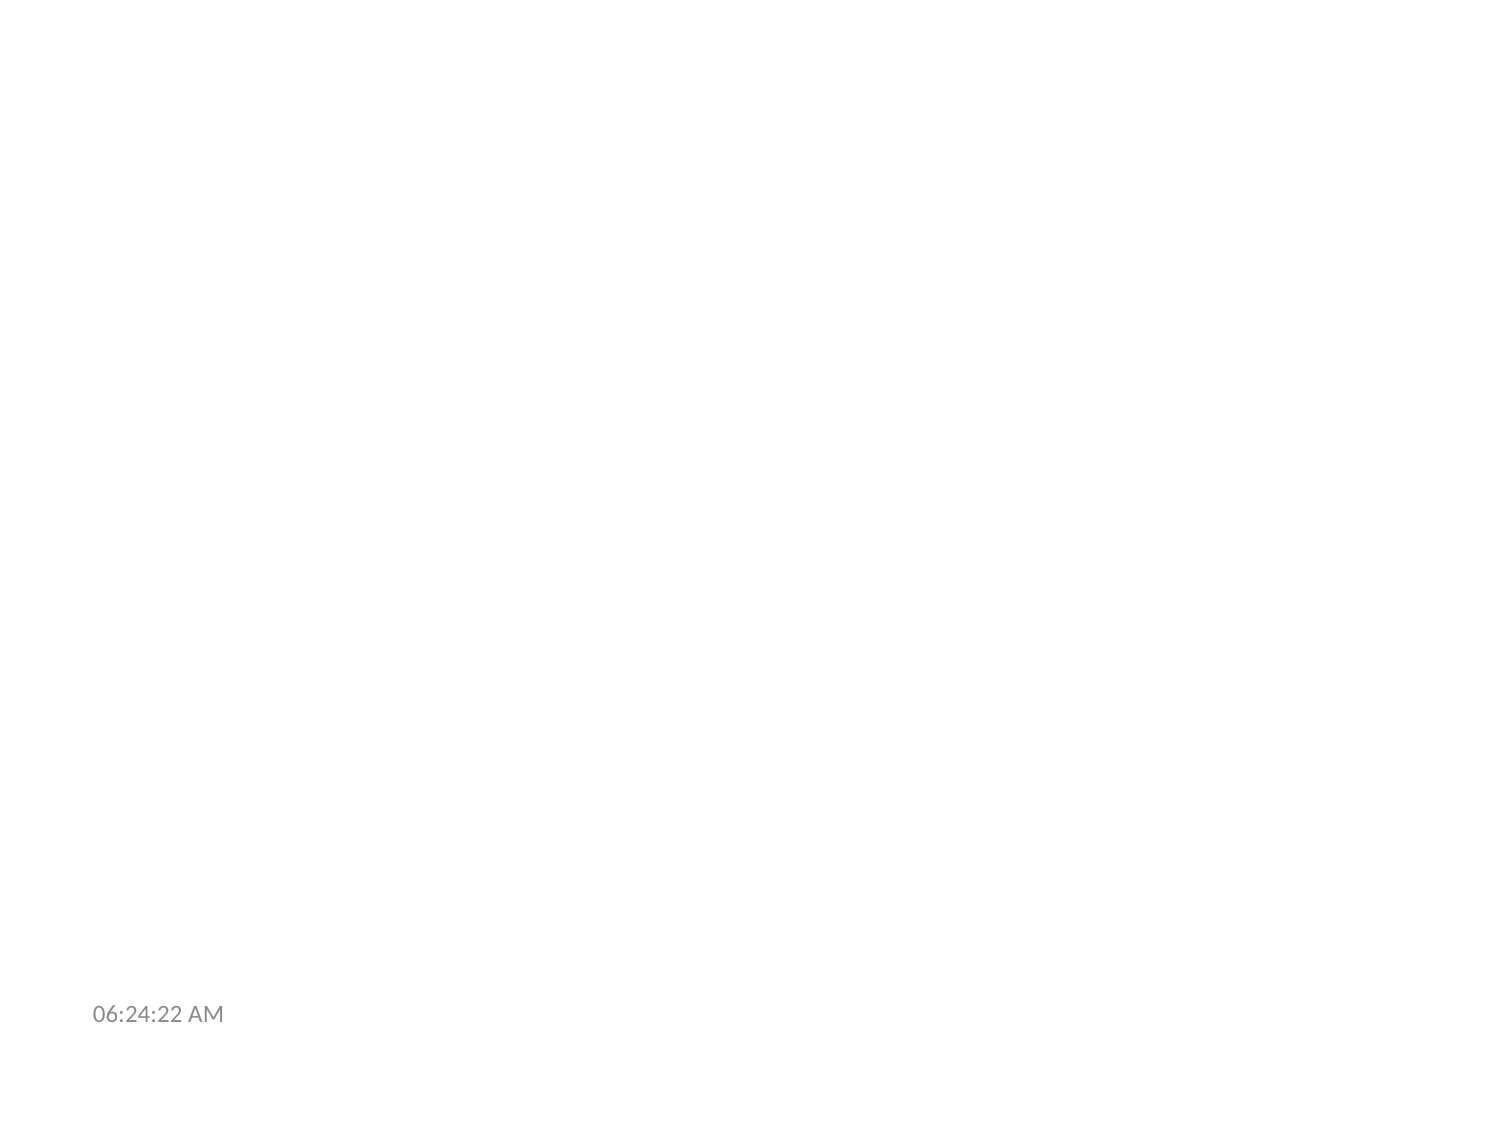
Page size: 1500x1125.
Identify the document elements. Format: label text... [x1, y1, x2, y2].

text_box 3:35:09 PM [77, 982, 428, 1043]
